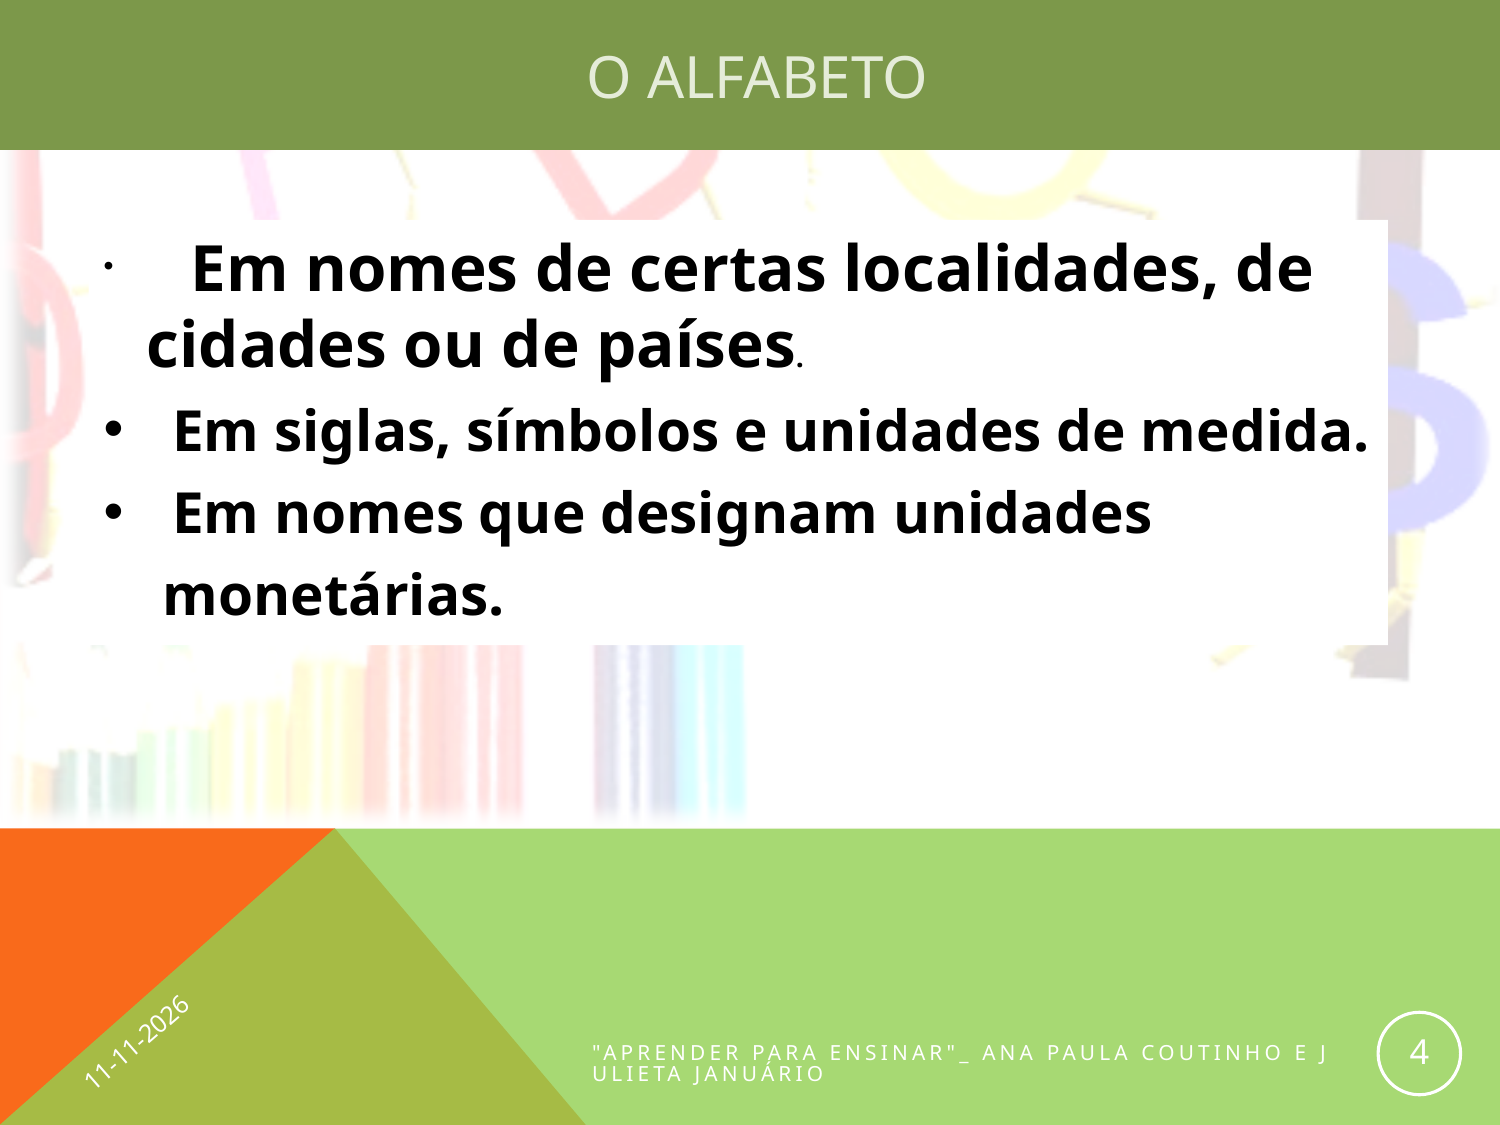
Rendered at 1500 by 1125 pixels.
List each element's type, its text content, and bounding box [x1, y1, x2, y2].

slide_number 4 [1376, 1010, 1463, 1097]
list Em nomes de certas localidades, de cidades ou de países. Em siglas, símbolos e unidades de medida. Em nomes que designam unidades monetárias. [88, 219, 1388, 646]
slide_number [65, 849, 357, 1109]
footer "Aprender para ensinar"_ Ana Paula Coutinho e Julieta Januário [577, 1031, 1352, 1076]
title O Alfabeto [0, 0, 1500, 150]
